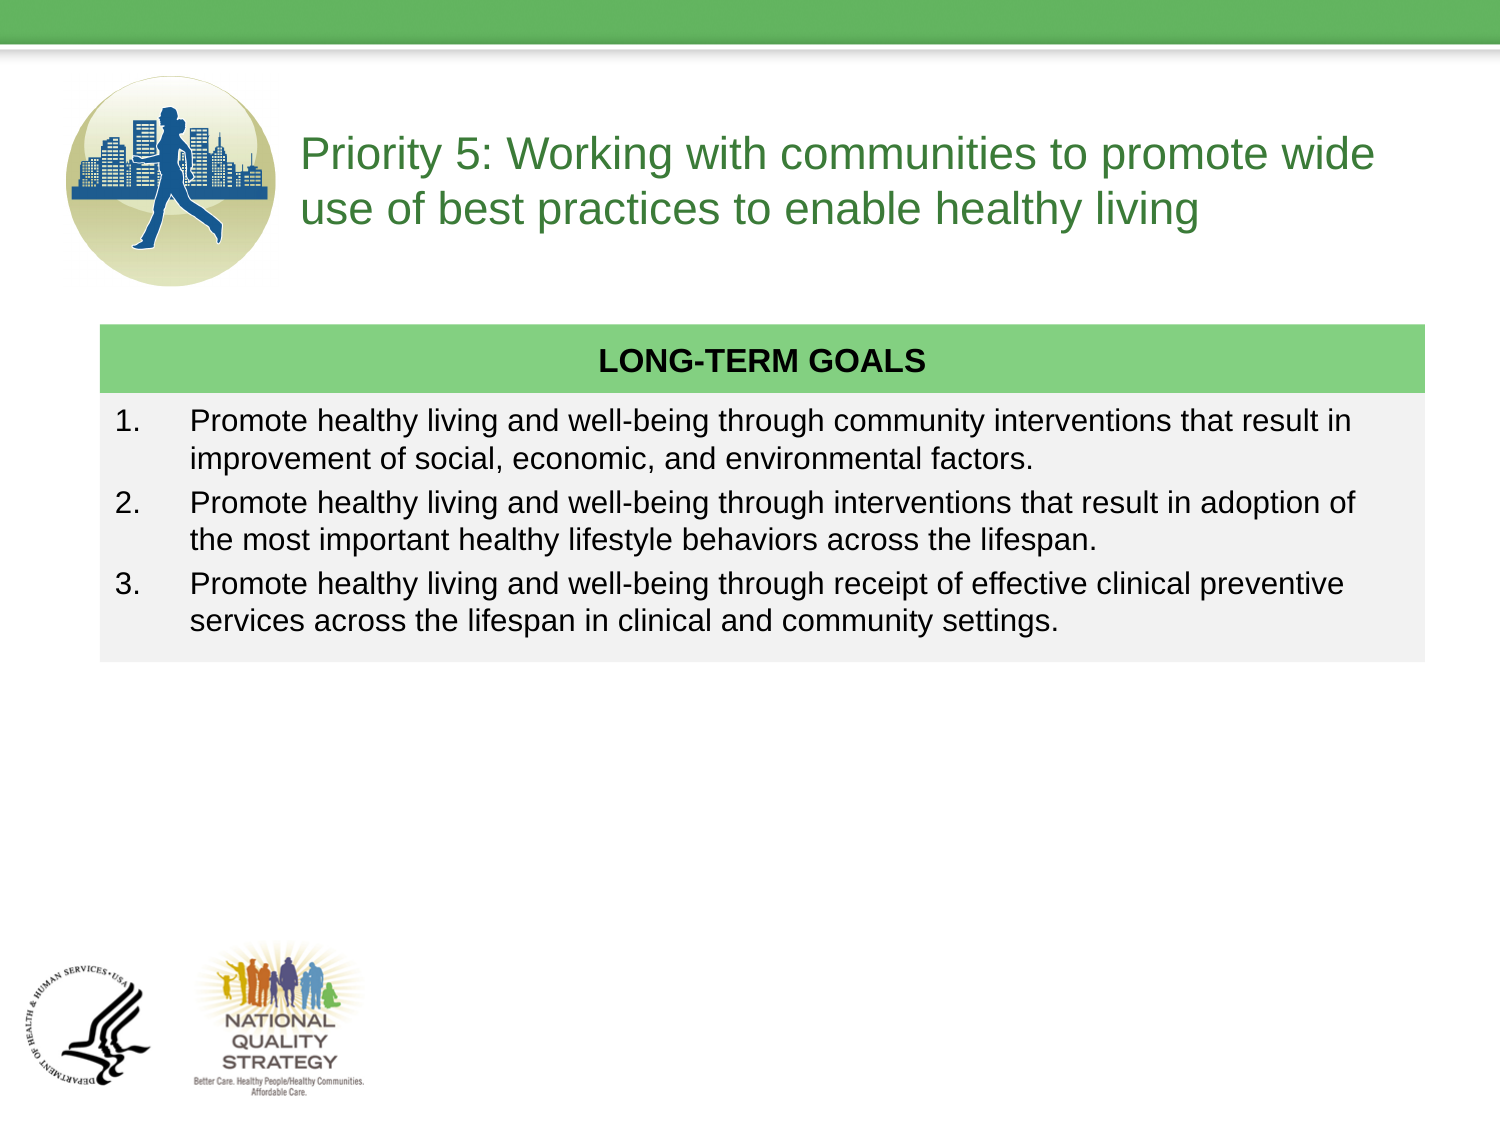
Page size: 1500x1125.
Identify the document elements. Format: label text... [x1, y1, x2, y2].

list LONG-TERM GOALS [99, 324, 1425, 393]
picture [23, 940, 365, 1101]
title Priority 5: Working with communities to promote wide use of best practices to enable healthy living [285, 103, 1425, 254]
picture [0, 0, 1500, 287]
list Promote healthy living and well-being through community interventions that result in improvement of social, economic, and environmental factors. Promote healthy living and well-being through interventions that result in adoption of the most important healthy lifestyle behaviors across the lifespan. Promote healthy living and well-being through receipt of effective clinical preventive services across the lifespan in clinical and community settings. [99, 393, 1425, 663]
